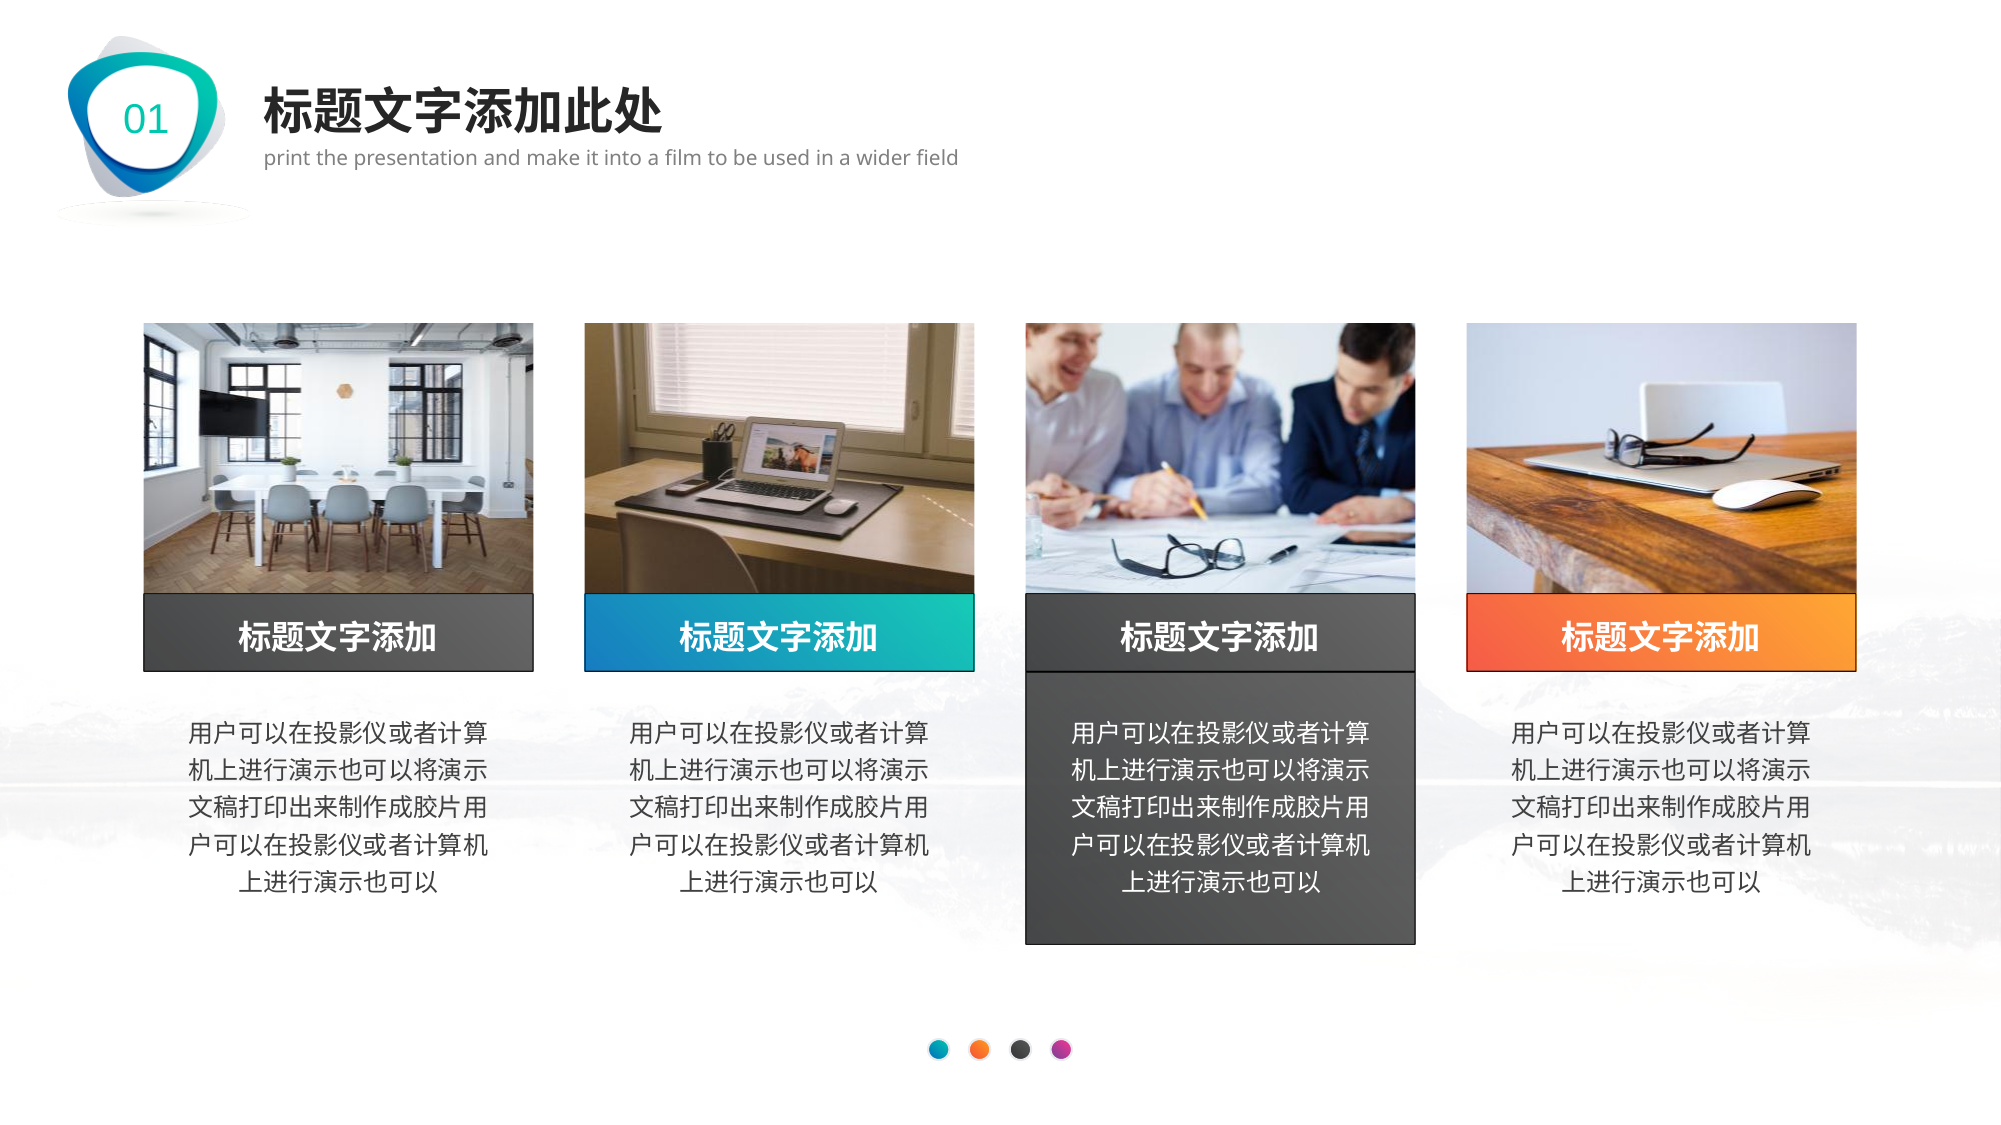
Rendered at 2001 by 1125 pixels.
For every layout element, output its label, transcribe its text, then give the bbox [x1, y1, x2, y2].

text_box 标题文字添加 [611, 600, 948, 664]
text_box 用户可以在投影仪或者计算机上进行演示也可以将演示文稿打印出来制作成胶片用户可以在投影仪或者计算机上进行演示也可以 [603, 702, 956, 904]
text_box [927, 1038, 1073, 1061]
text_box 标题文字添加 [170, 600, 507, 664]
picture [143, 323, 534, 594]
text_box 用户可以在投影仪或者计算机上进行演示也可以将演示文稿打印出来制作成胶片用户可以在投影仪或者计算机上进行演示也可以 [162, 702, 515, 904]
text_box [1025, 594, 1416, 671]
text_box 用户可以在投影仪或者计算机上进行演示也可以将演示文稿打印出来制作成胶片用户可以在投影仪或者计算机上进行演示也可以 [1485, 702, 1838, 904]
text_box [56, 36, 1051, 227]
picture [584, 323, 975, 594]
text_box [584, 594, 975, 673]
text_box 标题文字添加 [1052, 600, 1389, 664]
picture [1025, 323, 1416, 594]
text_box 标题文字添加 [1493, 600, 1830, 664]
text_box [142, 592, 534, 673]
picture [1466, 323, 1857, 594]
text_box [1025, 671, 1416, 945]
text_box [1466, 594, 1857, 673]
